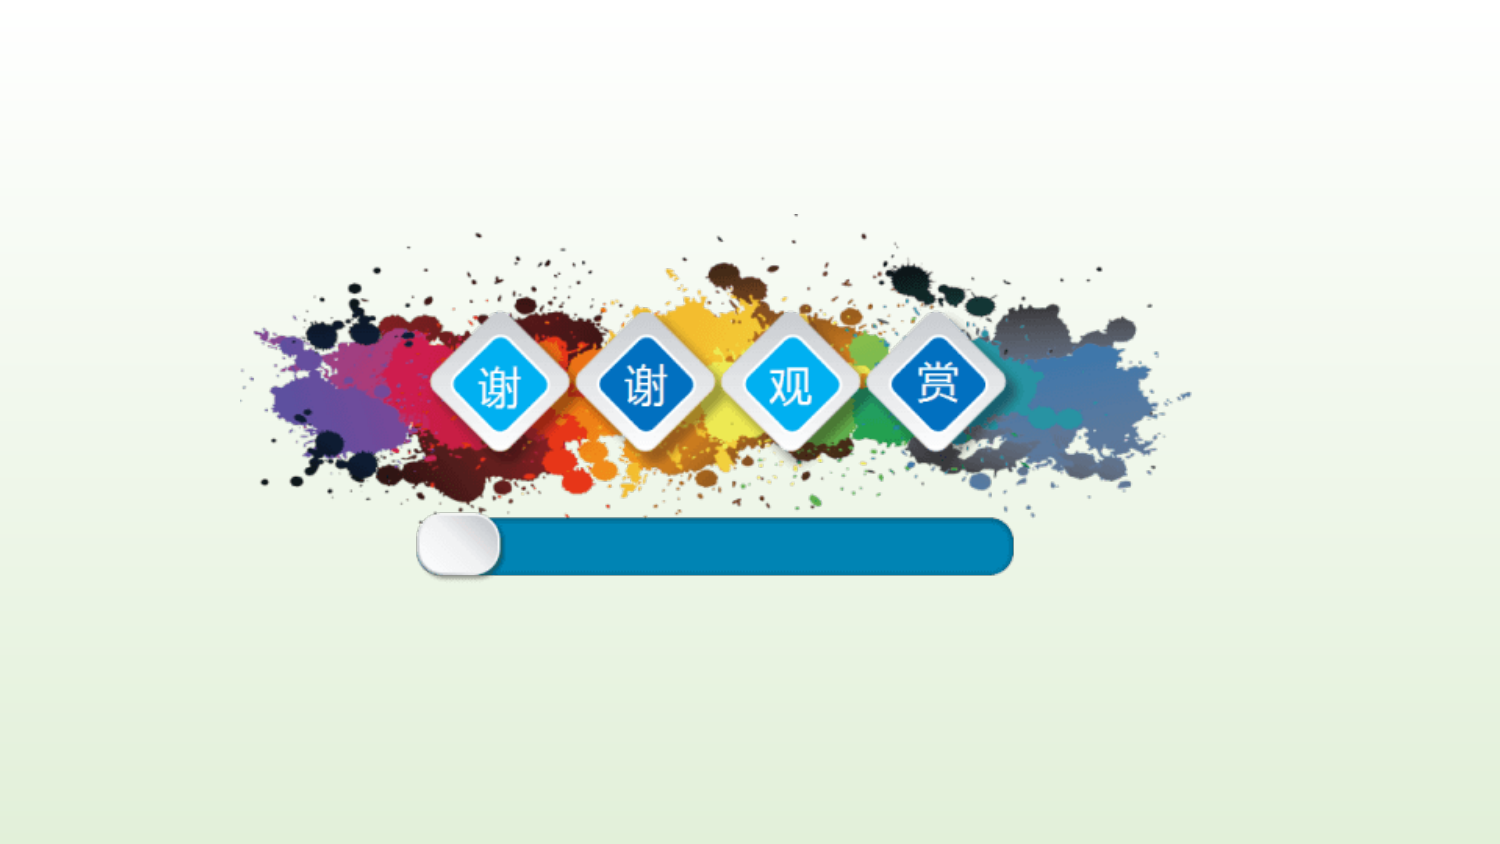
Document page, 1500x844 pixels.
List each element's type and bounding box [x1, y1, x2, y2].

picture [240, 214, 1192, 585]
